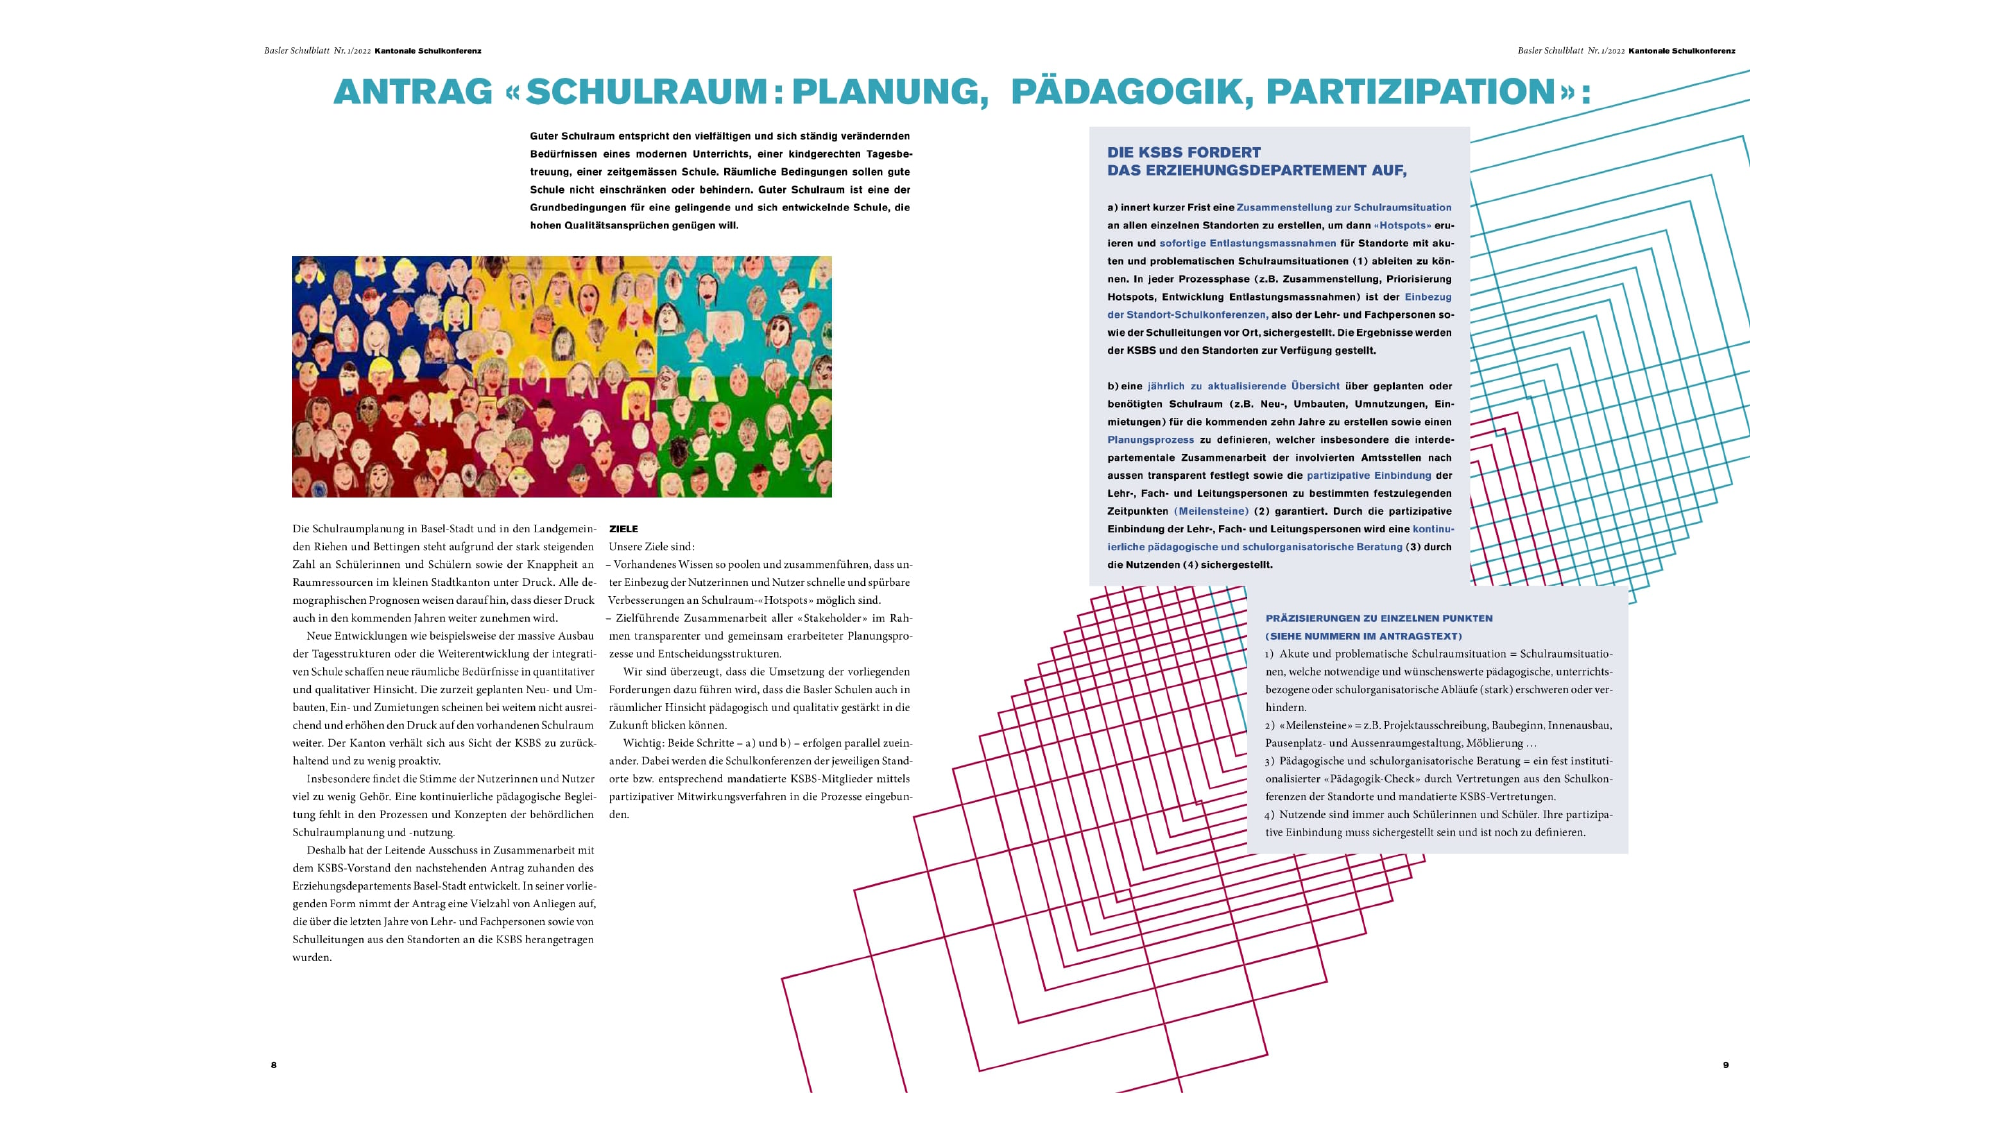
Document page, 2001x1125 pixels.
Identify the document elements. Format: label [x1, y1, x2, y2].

picture [249, 31, 1751, 1094]
